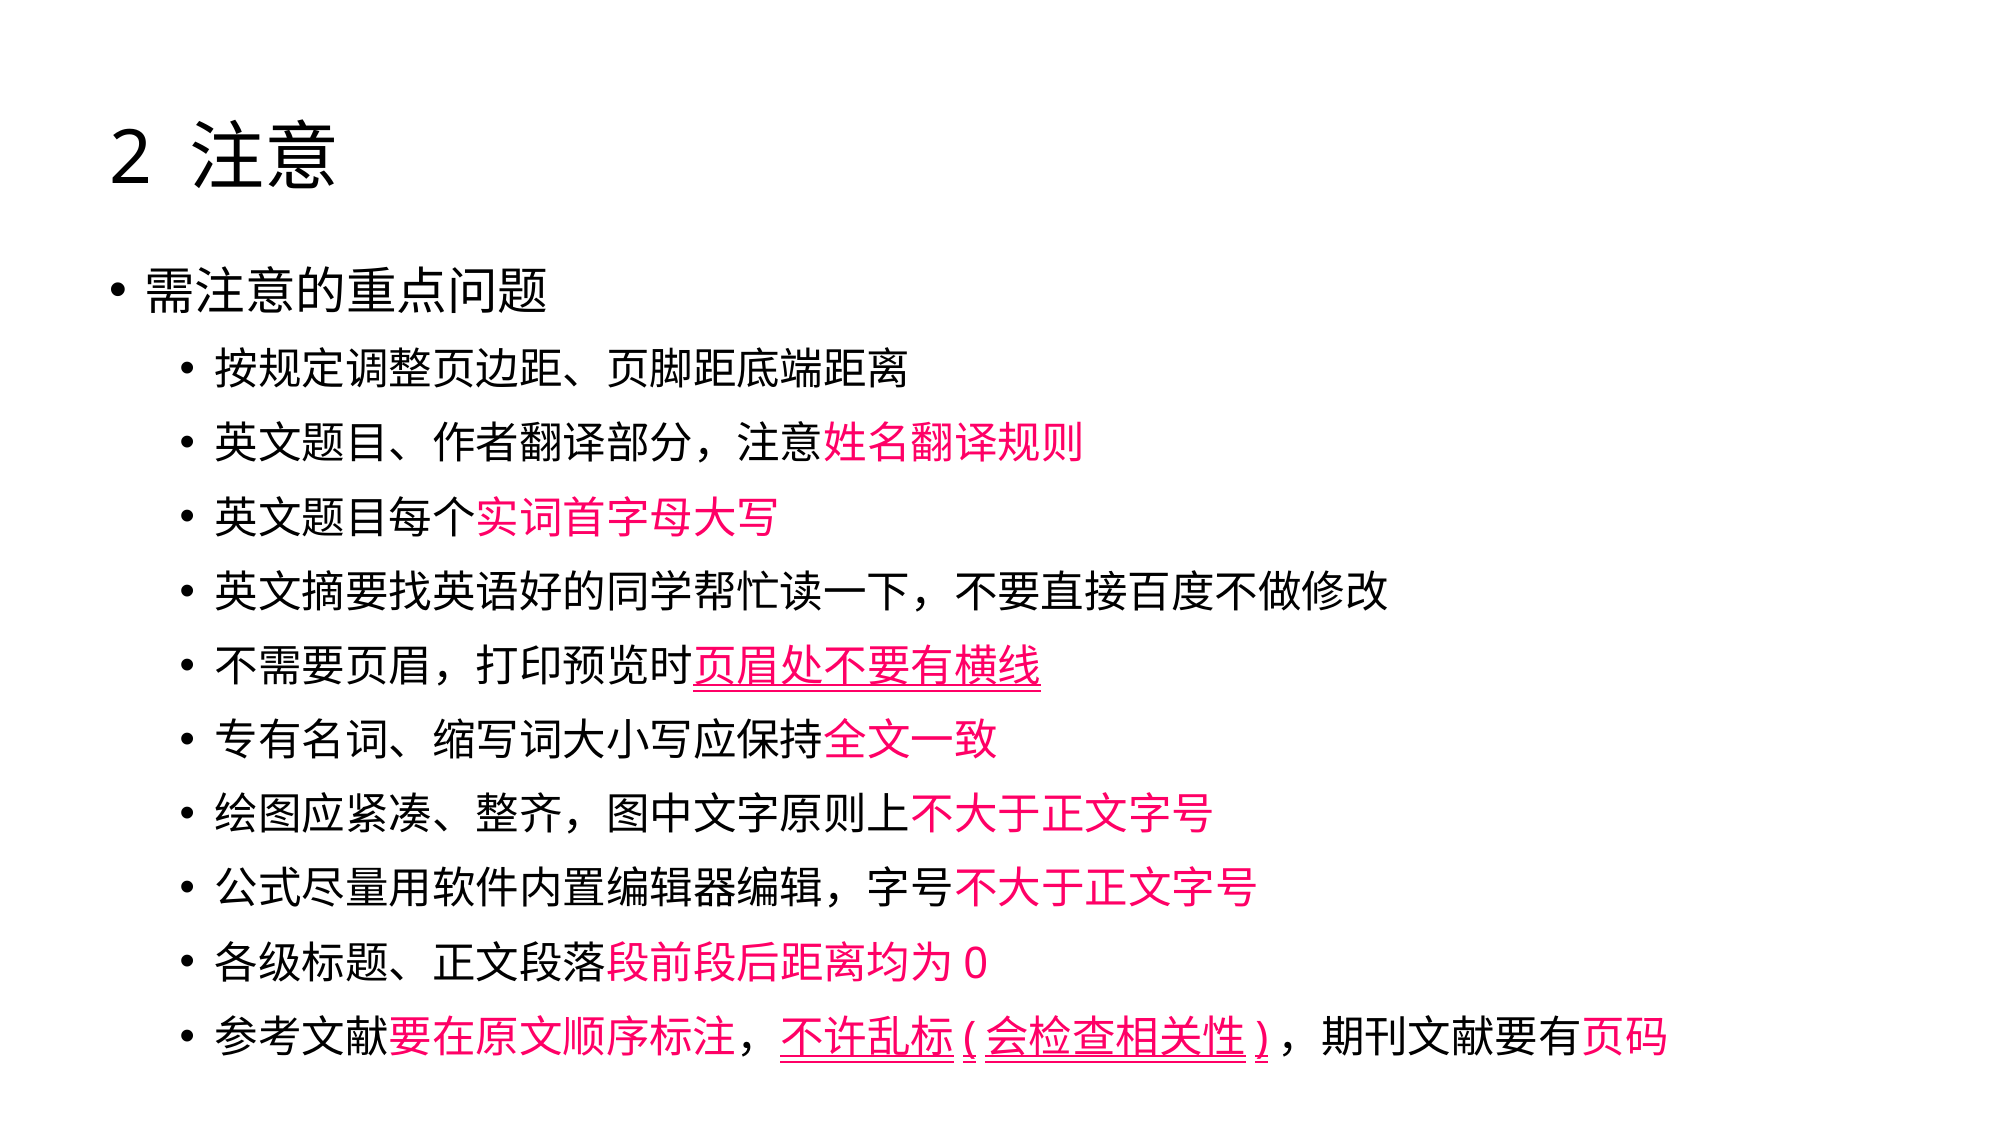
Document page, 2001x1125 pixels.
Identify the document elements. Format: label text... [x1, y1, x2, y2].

list 需注意的重点问题 按规定调整页边距、页脚距底端距离 英文题目、作者翻译部分，注意姓名翻译规则 英文题目每个实词首字母大写 英文摘要找英语好的同学帮忙读一下，不要直接百度不做修改 不需要页眉，打印预览时页眉处不要有横线 专有名词、缩写词大小写应保持全文一致 绘图应紧凑、整齐，图中文字原则上不大于正文字号 公式尽量用软件内置编辑器编辑，字号不大于正文字号 各级标题、正文段落段前段后距离均为0 参考文献要在原文顺序标注，不许乱标(会检查相关性)，期刊文献要有页码 [94, 235, 1911, 1072]
title 2 注意 [94, 59, 1911, 225]
